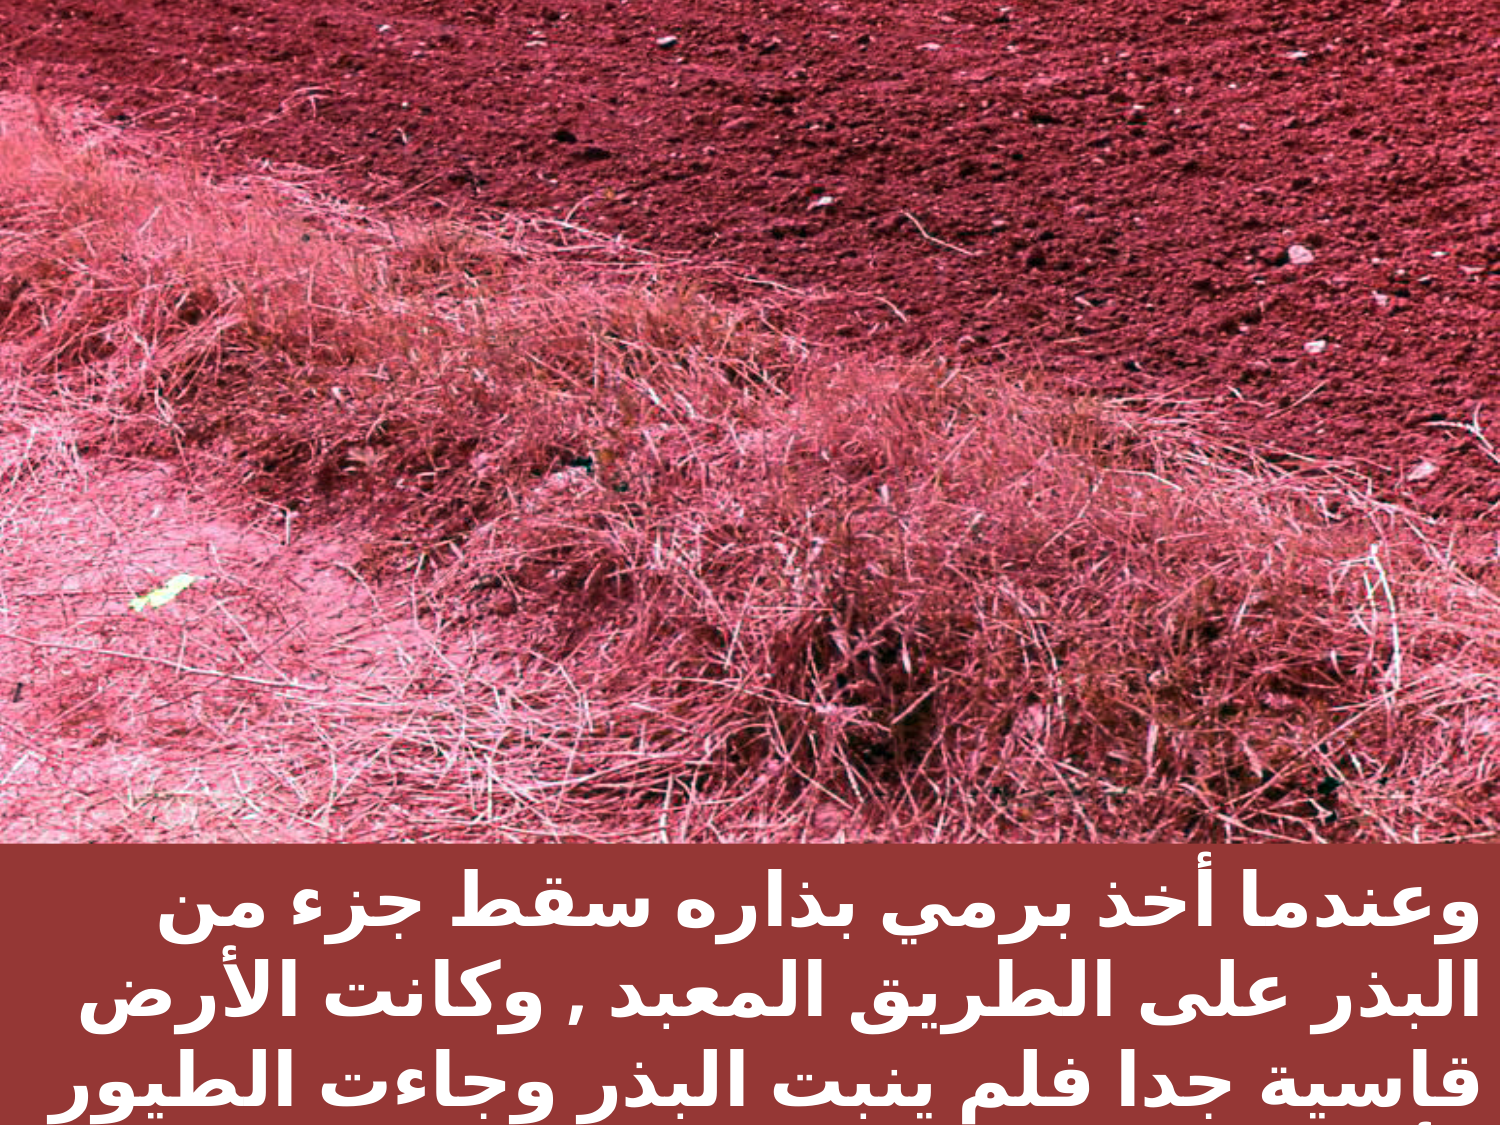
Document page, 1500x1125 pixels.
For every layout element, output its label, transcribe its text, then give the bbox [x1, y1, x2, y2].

text_box وعندما أخذ برمي بذاره سقط جزء من البذر على الطريق المعبد , وكانت الأرض قاسية جدا فلم ينبت البذر وجاءت الطيور وأكلت البذر [0, 851, 1500, 1125]
picture [0, 0, 1500, 844]
